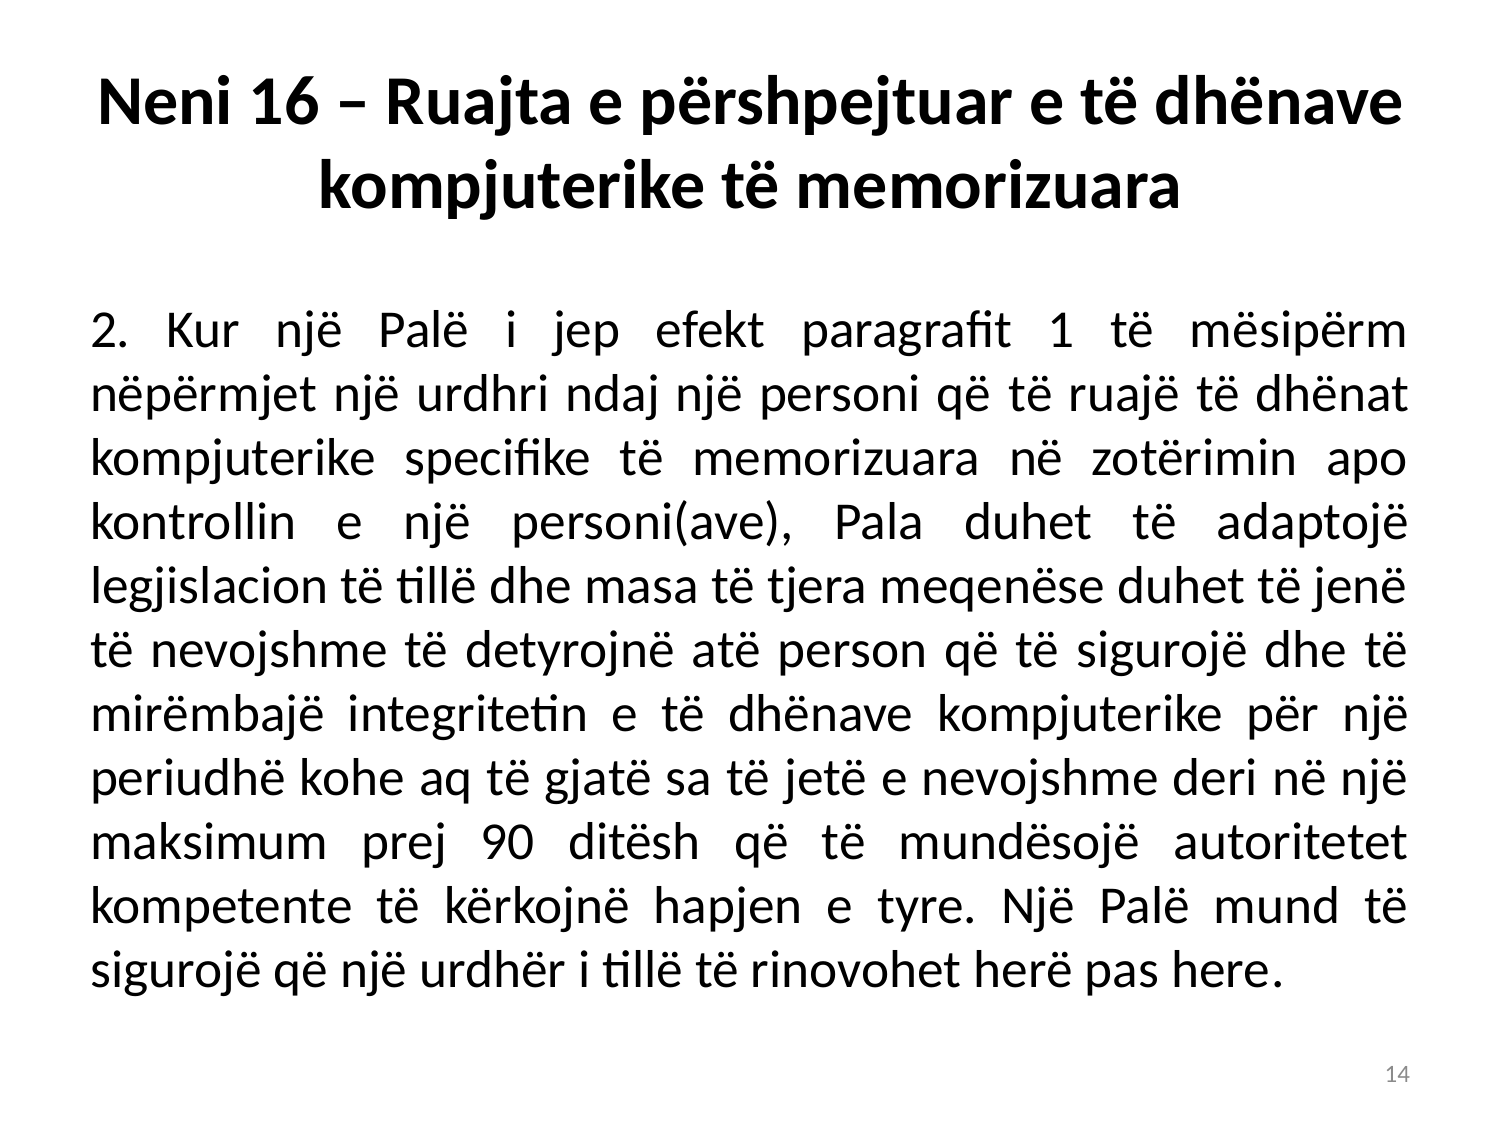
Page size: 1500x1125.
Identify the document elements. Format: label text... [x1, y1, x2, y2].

slide_number 14 [1074, 1042, 1425, 1103]
list 2. Kur një Palë i jep efekt paragrafit 1 të mësipërm nëpërmjet një urdhri ndaj një personi që të ruajë të dhënat kompjuterike specifike të memorizuara në zotërimin apo kontrollin e një personi(ave), Pala duhet të adaptojë legjislacion të tillë dhe masa të tjera meqenëse duhet të jenë të nevojshme të detyrojnë atë person që të sigurojë dhe të mirëmbajë integritetin e të dhënave kompjuterike për një periudhë kohe aq të gjatë sa të jetë e nevojshme deri në një maksimum prej 90 ditësh që të mundësojë autoritetet kompetente të kërkojnë hapjen e tyre. Një Palë mund të sigurojë që një urdhër i tillë të rinovohet herë pas here. [74, 286, 1426, 1030]
title Neni 16 – Ruajta e përshpejtuar e të dhënave kompjuterike të memorizuara [76, 44, 1426, 232]
